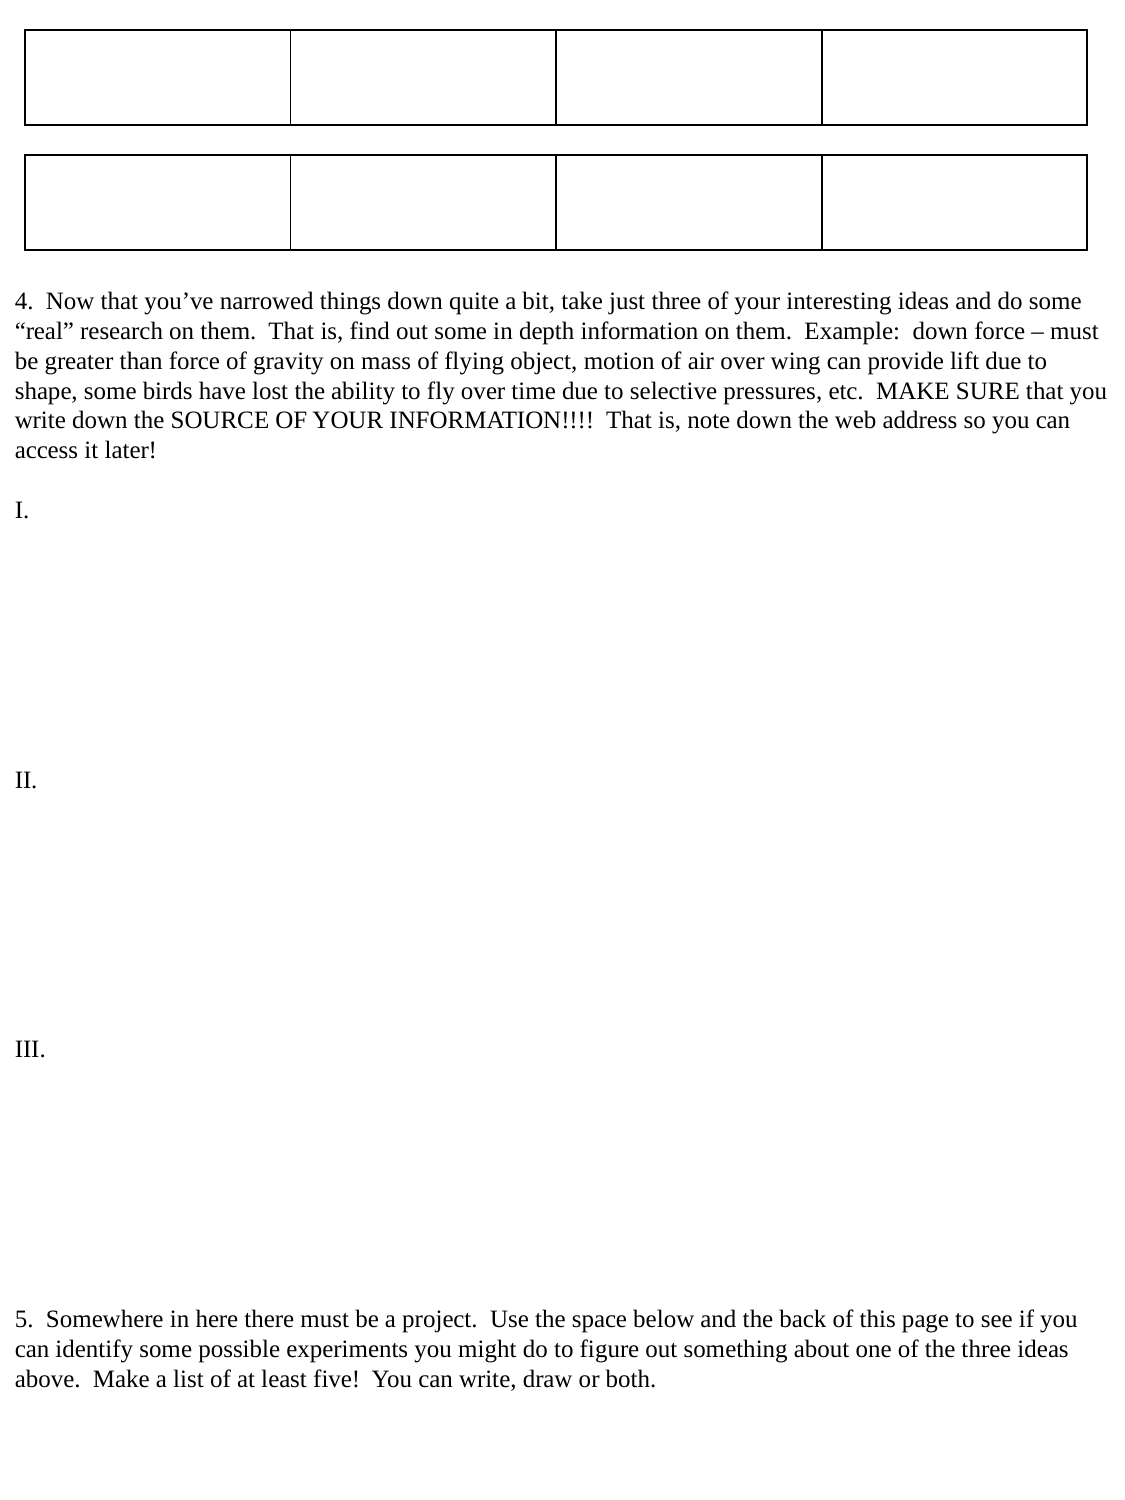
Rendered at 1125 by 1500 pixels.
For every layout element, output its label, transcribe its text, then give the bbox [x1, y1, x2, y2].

table_header [291, 31, 555, 124]
table_header [291, 156, 555, 249]
table_header [26, 156, 290, 249]
table_header [557, 31, 821, 124]
table_header [823, 156, 1086, 249]
text_box 4. Now that you’ve narrowed things down quite a bit, take just three of your interesting ideas and do some “real” research on them. That is, find out some in depth information on them. Example: down force – must be greater than force of gravity on mass of flying object, motion of air over wing can provide lift due to shape, some birds have lost the ability to fly over time due to selective pressures, etc. MAKE SURE that you write down the SOURCE OF YOUR INFORMATION!!!! That is, note down the web address so you can access it later! I. II. III. 5. Somewhere in here there must be a project. Use the space below and the back of this page to see if you can identify some possible experiments you might do to figure out something about one of the three ideas above. Make a list of at least five! You can write, draw or both. [0, 276, 1125, 1400]
table_header [26, 31, 290, 124]
table_header [823, 31, 1086, 124]
table_header [557, 156, 821, 249]
